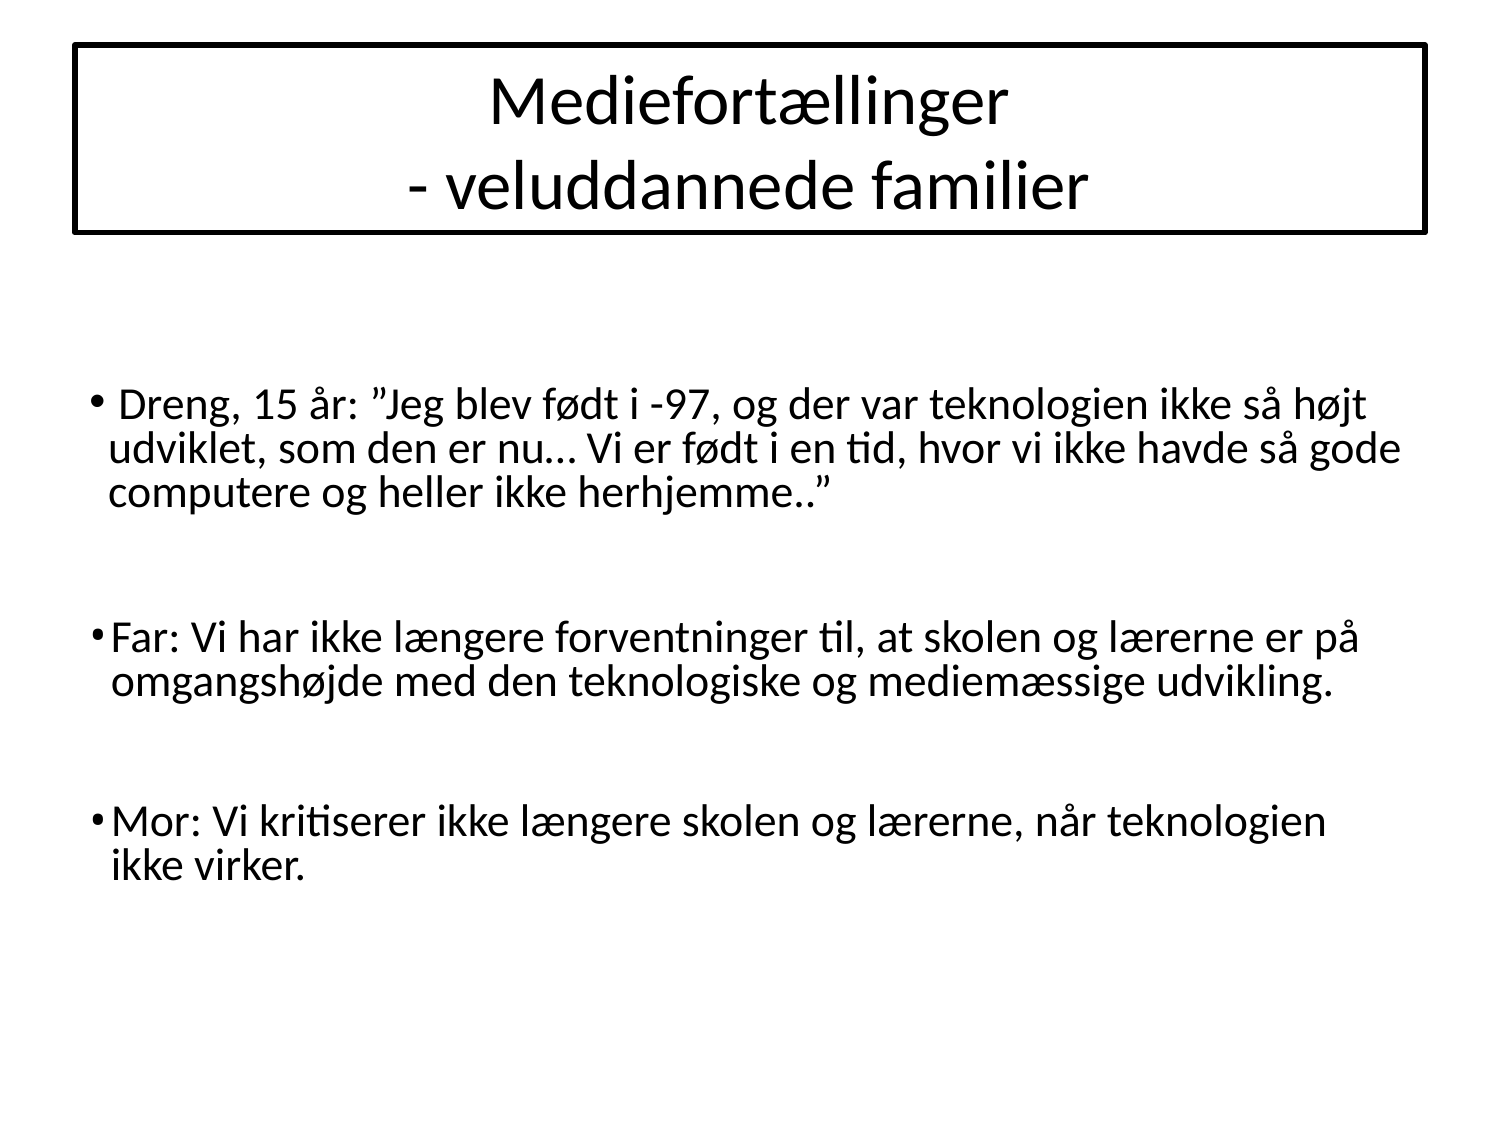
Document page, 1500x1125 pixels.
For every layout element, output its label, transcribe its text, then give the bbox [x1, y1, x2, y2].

list Dreng, 15 år: ”Jeg blev født i -97, og der var teknologien ikke så højt udviklet, som den er nu… Vi er født i en tid, hvor vi ikke havde så gode computere og heller ikke herhjemme..” Far: Vi har ikke længere forventninger til, at skolen og lærerne er på omgangshøjde med den teknologiske og mediemæssige udvikling. Mor: Vi kritiserer ikke længere skolen og lærerne, når teknologien ikke virker. [74, 262, 1425, 1005]
title Mediefortællinger - veluddannede familier [74, 45, 1425, 233]
